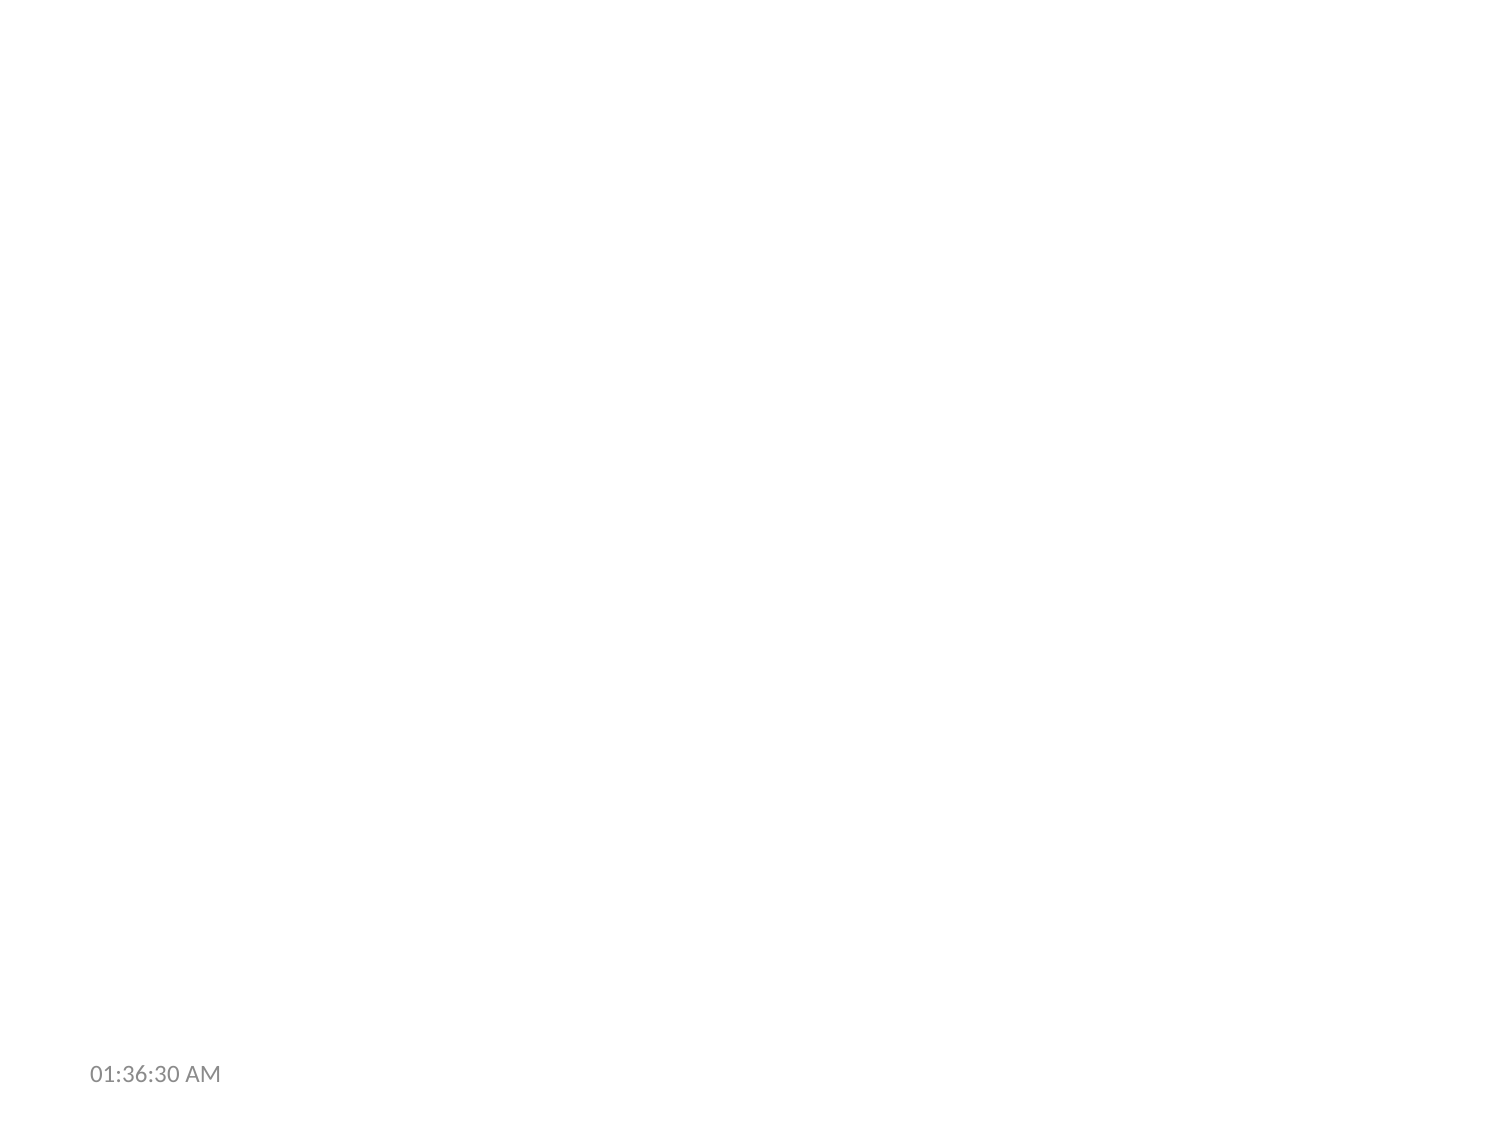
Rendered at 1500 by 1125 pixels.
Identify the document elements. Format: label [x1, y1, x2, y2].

slide_number [75, 1042, 425, 1103]
